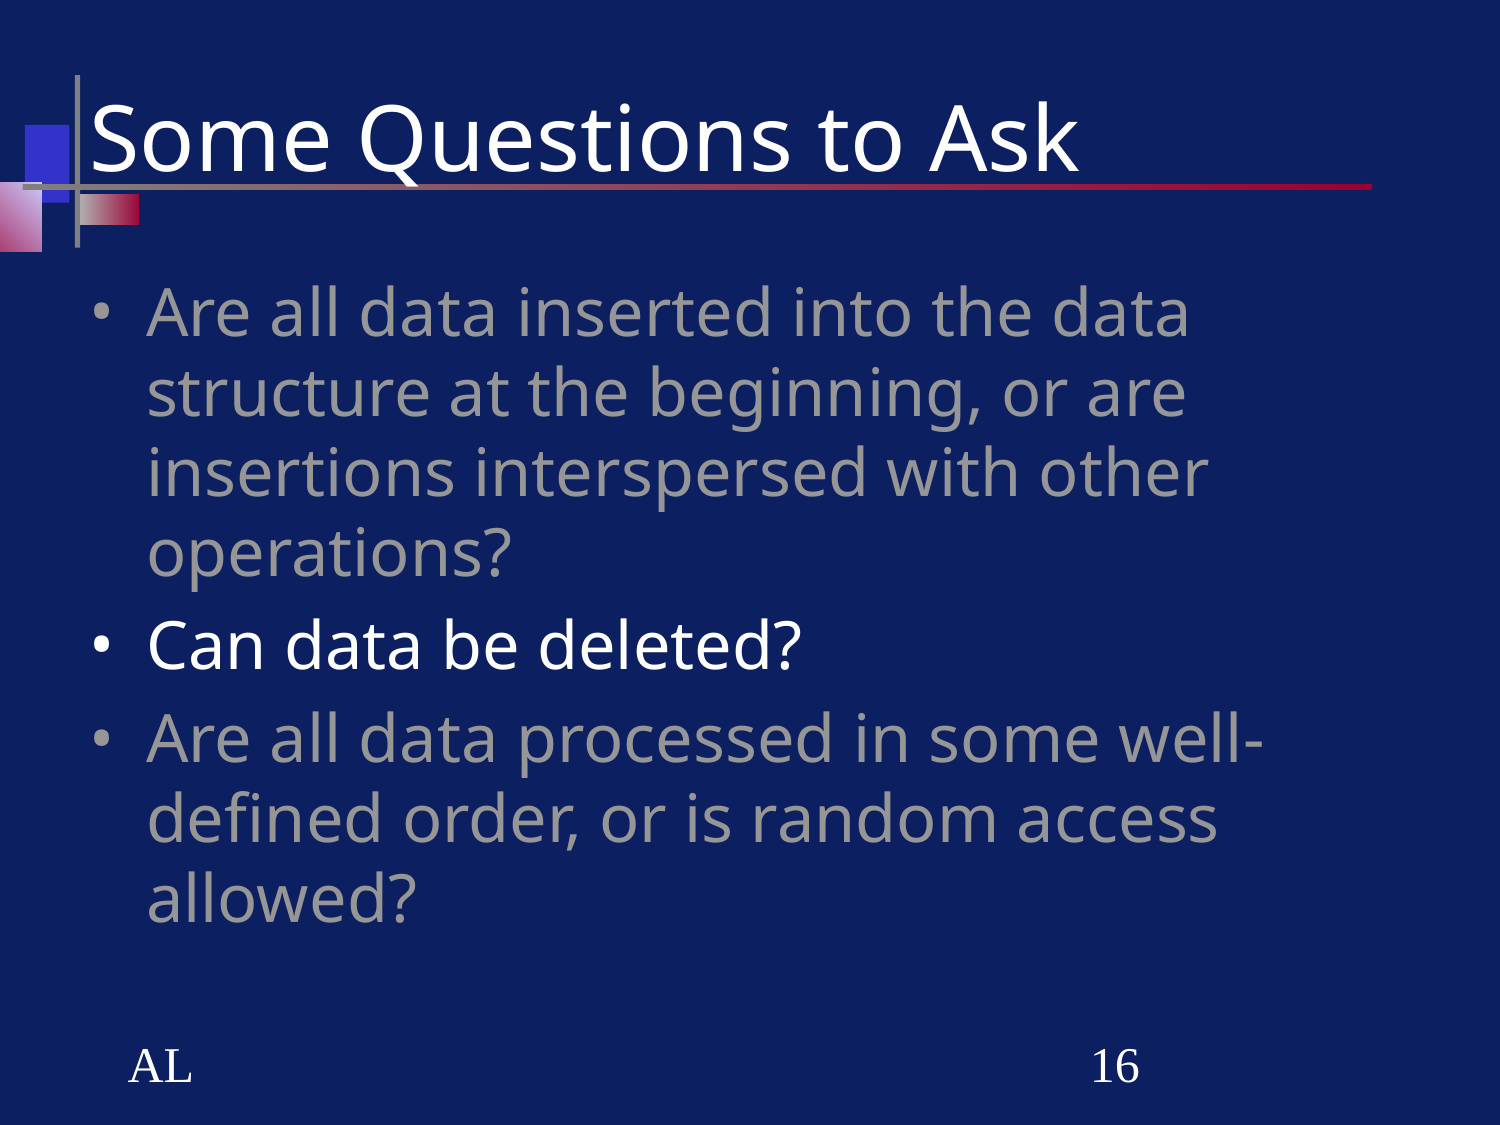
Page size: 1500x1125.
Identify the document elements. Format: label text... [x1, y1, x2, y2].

slide_number ‹#› [1074, 1025, 1388, 1100]
list Are all data inserted into the data structure at the beginning, or are insertions interspersed with other operations? Can data be deleted? Are all data processed in some well-defined order, or is random access allowed? [74, 262, 1425, 1012]
slide_number AL [112, 1025, 425, 1100]
title Some Questions to Ask [74, 59, 1425, 210]
